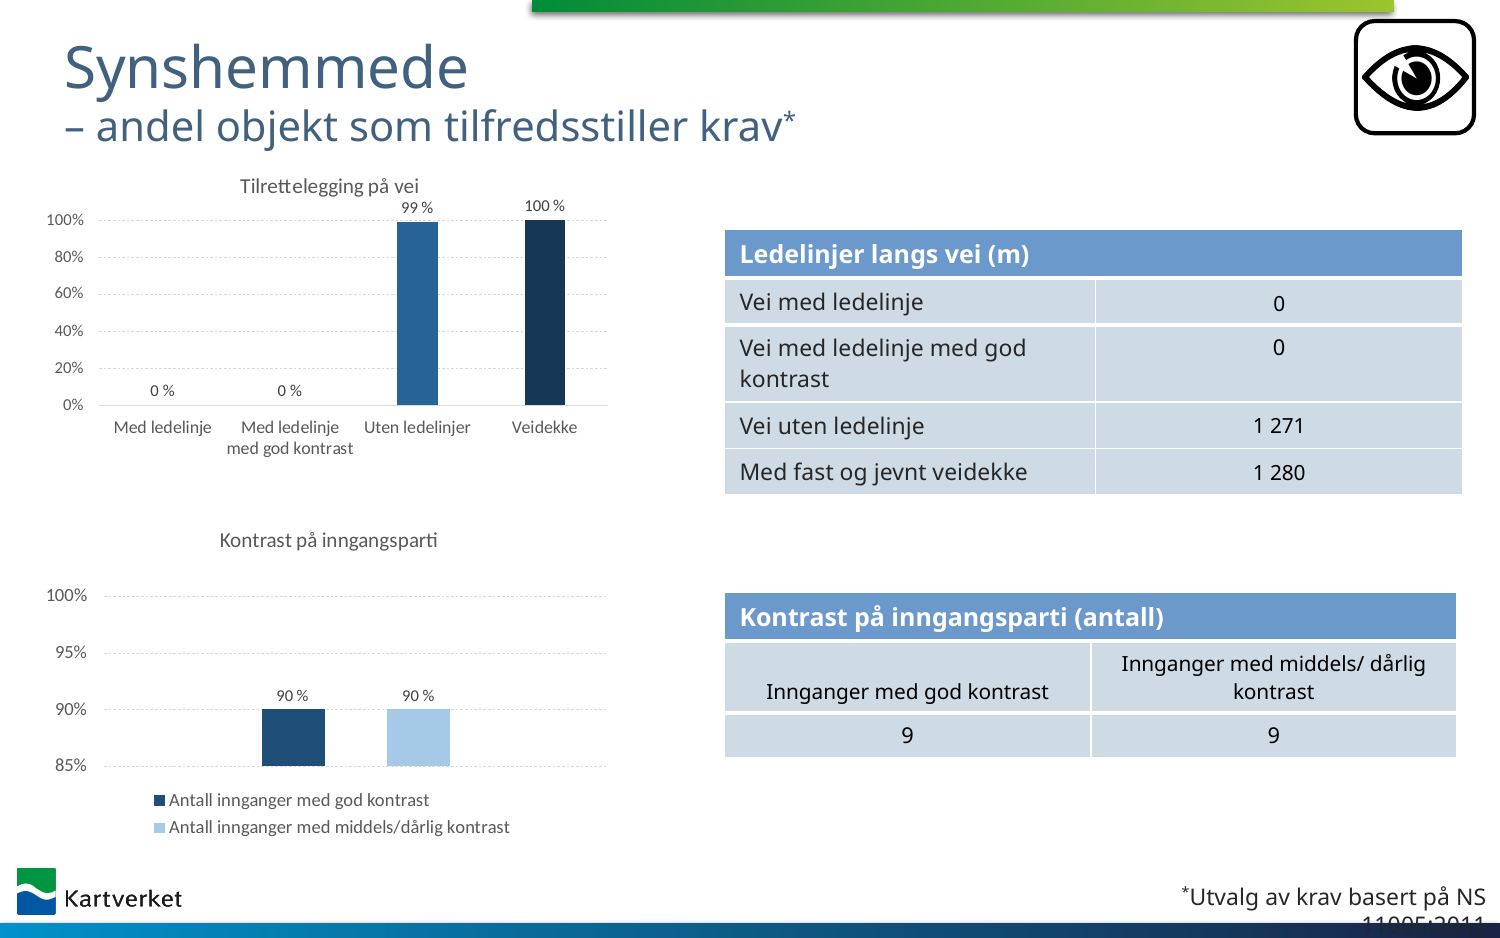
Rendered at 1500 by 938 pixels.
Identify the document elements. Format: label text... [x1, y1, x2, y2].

text_box *Utvalg av krav basert på NS 11005:2011 [1068, 873, 1500, 938]
table_cell 9 [725, 715, 1090, 757]
table_cell 0 [1096, 280, 1462, 323]
table_cell 0 [1096, 327, 1462, 401]
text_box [1355, 20, 1475, 134]
table_cell Vei med ledelinje med god kontrast [725, 327, 1095, 401]
picture [41, 166, 618, 492]
table_cell Vei uten ledelinje [725, 403, 1095, 448]
table_cell Med fast og jevnt veidekke [725, 449, 1095, 494]
table_cell Vei med ledelinje [725, 280, 1095, 323]
table_cell Innganger med god kontrast [725, 643, 1090, 711]
text_box Synshemmede – andel objekt som tilfredsstiller krav* [49, 24, 1431, 158]
table_header Kontrast på inngangsparti (antall) [725, 593, 1456, 639]
table_cell 1 280 [1096, 449, 1462, 494]
table_header Ledelinjer langs vei (m) [725, 230, 1462, 276]
table_cell 1 271 [1096, 403, 1462, 448]
table_cell Innganger med middels/ dårlig kontrast [1092, 643, 1456, 711]
picture [41, 520, 617, 846]
table_cell 9 [1092, 715, 1456, 757]
